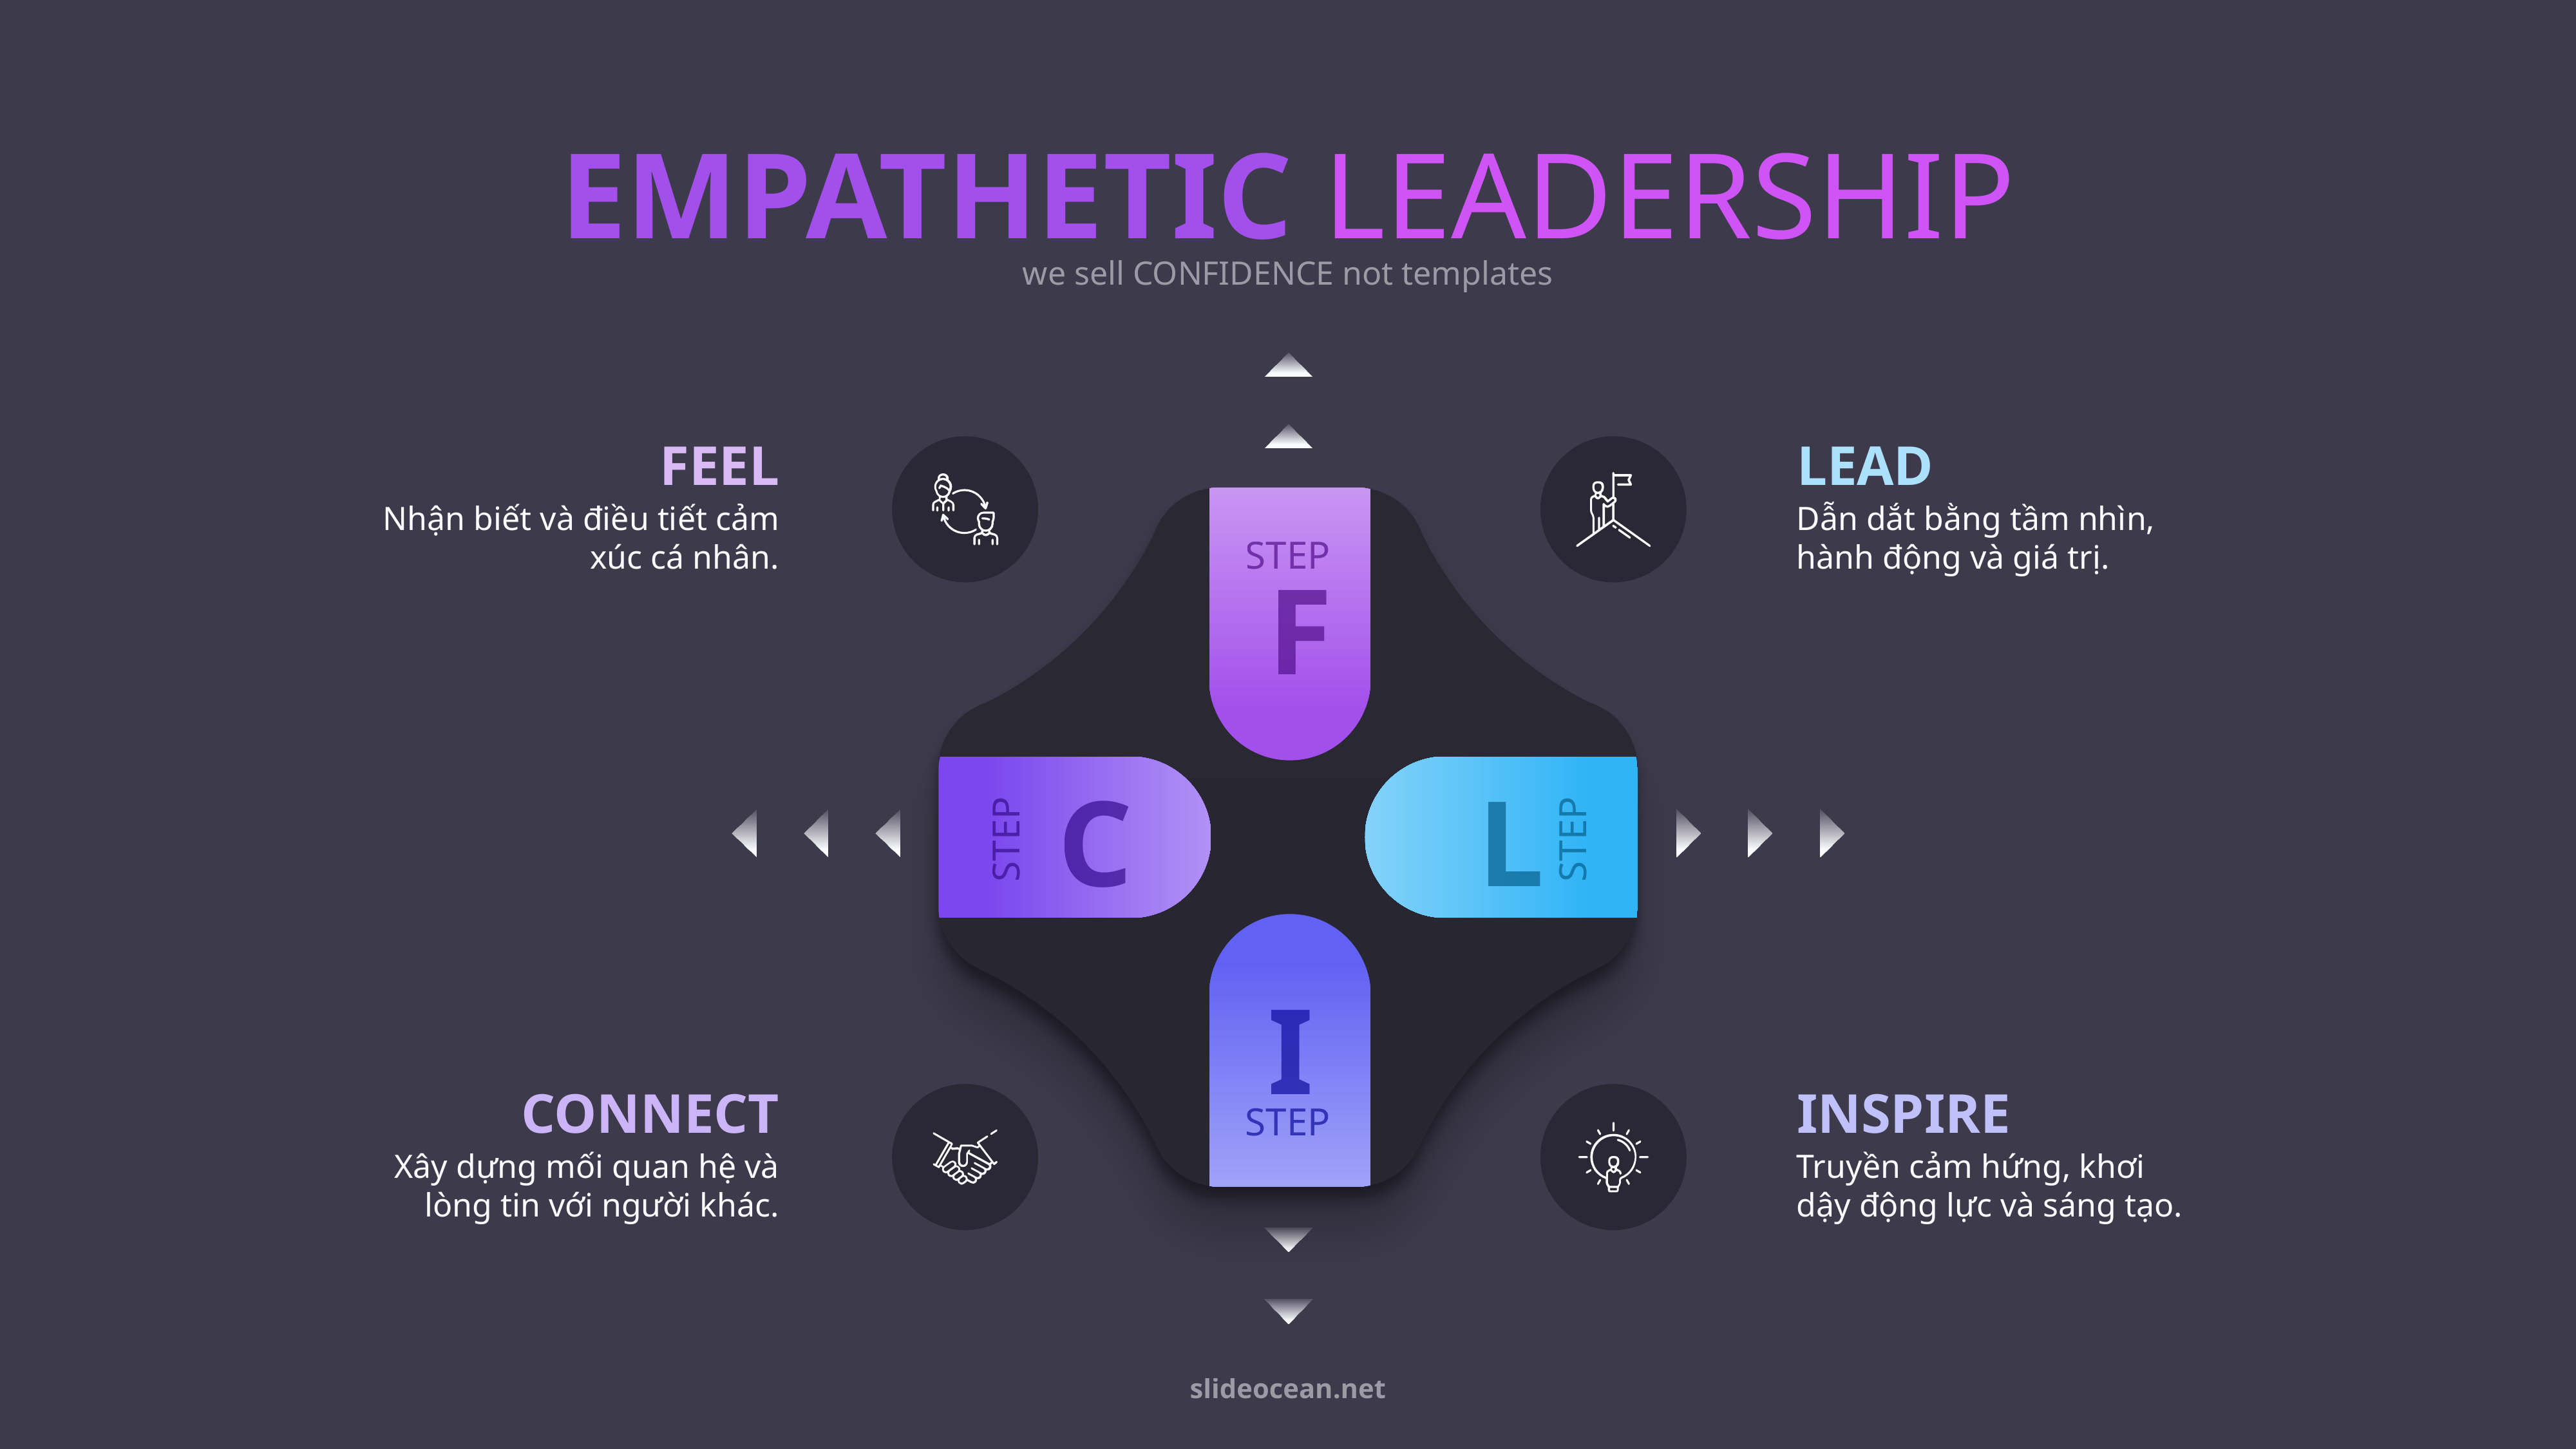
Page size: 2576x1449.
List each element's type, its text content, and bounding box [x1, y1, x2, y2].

text_box INSPIRE [1787, 1074, 2172, 1149]
text_box LEAD [1787, 426, 2172, 501]
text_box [1576, 471, 1651, 547]
text_box slideocean.net [1180, 1367, 1396, 1409]
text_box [938, 857, 1638, 1187]
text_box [1264, 1187, 1312, 1324]
text_box FEEL [401, 426, 789, 501]
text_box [933, 1129, 998, 1185]
text_box CONNECT [401, 1074, 789, 1149]
text_box Nhận biết và điều tiết cảm xúc cá nhân. [363, 493, 789, 580]
text_box Truyền cảm hứng, khơi dậy động lực và sáng tạo. [1787, 1141, 2213, 1228]
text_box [1264, 352, 1312, 488]
text_box [1543, 435, 1687, 579]
text_box Xây dựng mối quan hệ và lòng tin với người khác. [363, 1141, 789, 1228]
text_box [938, 488, 1638, 809]
text_box [1546, 1087, 1687, 1231]
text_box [1578, 1121, 1649, 1193]
text_box [891, 1088, 1033, 1231]
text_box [932, 473, 998, 545]
text_box [891, 435, 1036, 578]
text_box we sell CONFIDENCE not templates [1013, 267, 1563, 296]
text_box EMPATHETIC LEADERSHIP [551, 116, 2025, 267]
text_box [732, 809, 1844, 857]
text_box Dẫn dắt bằng tầm nhìn, hành động và giá trị. [1787, 493, 2213, 580]
